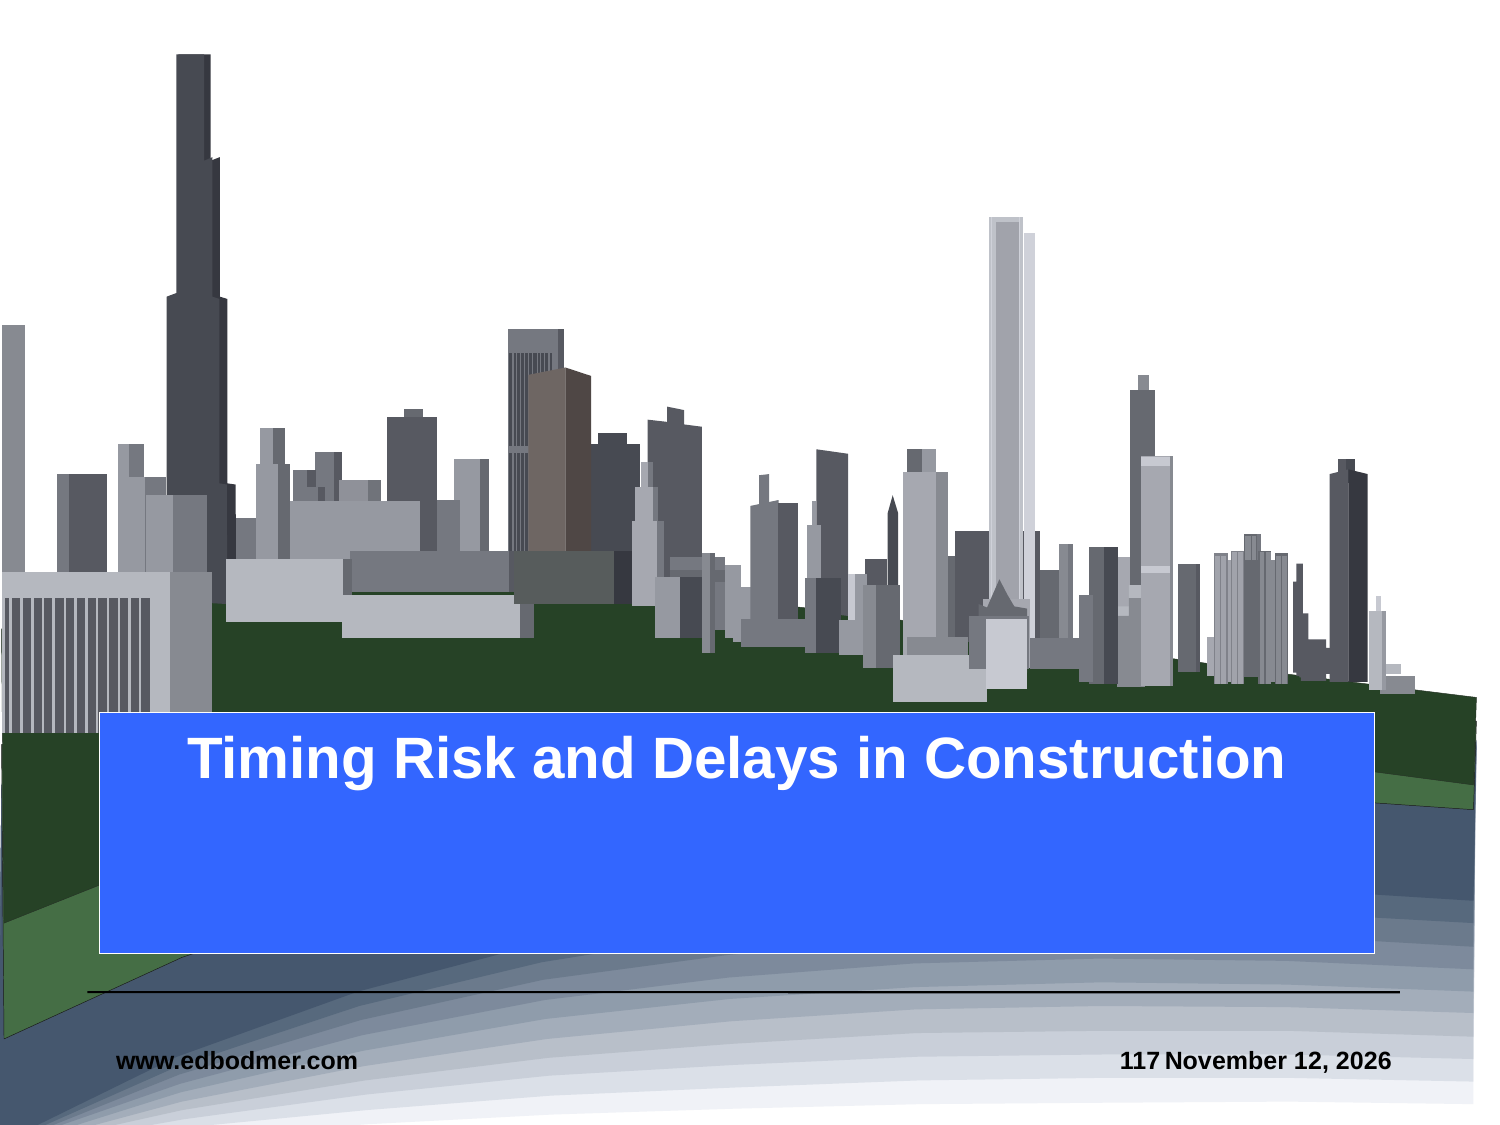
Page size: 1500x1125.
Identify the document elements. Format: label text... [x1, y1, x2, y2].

title Timing Risk and Delays in Construction [99, 712, 1375, 954]
